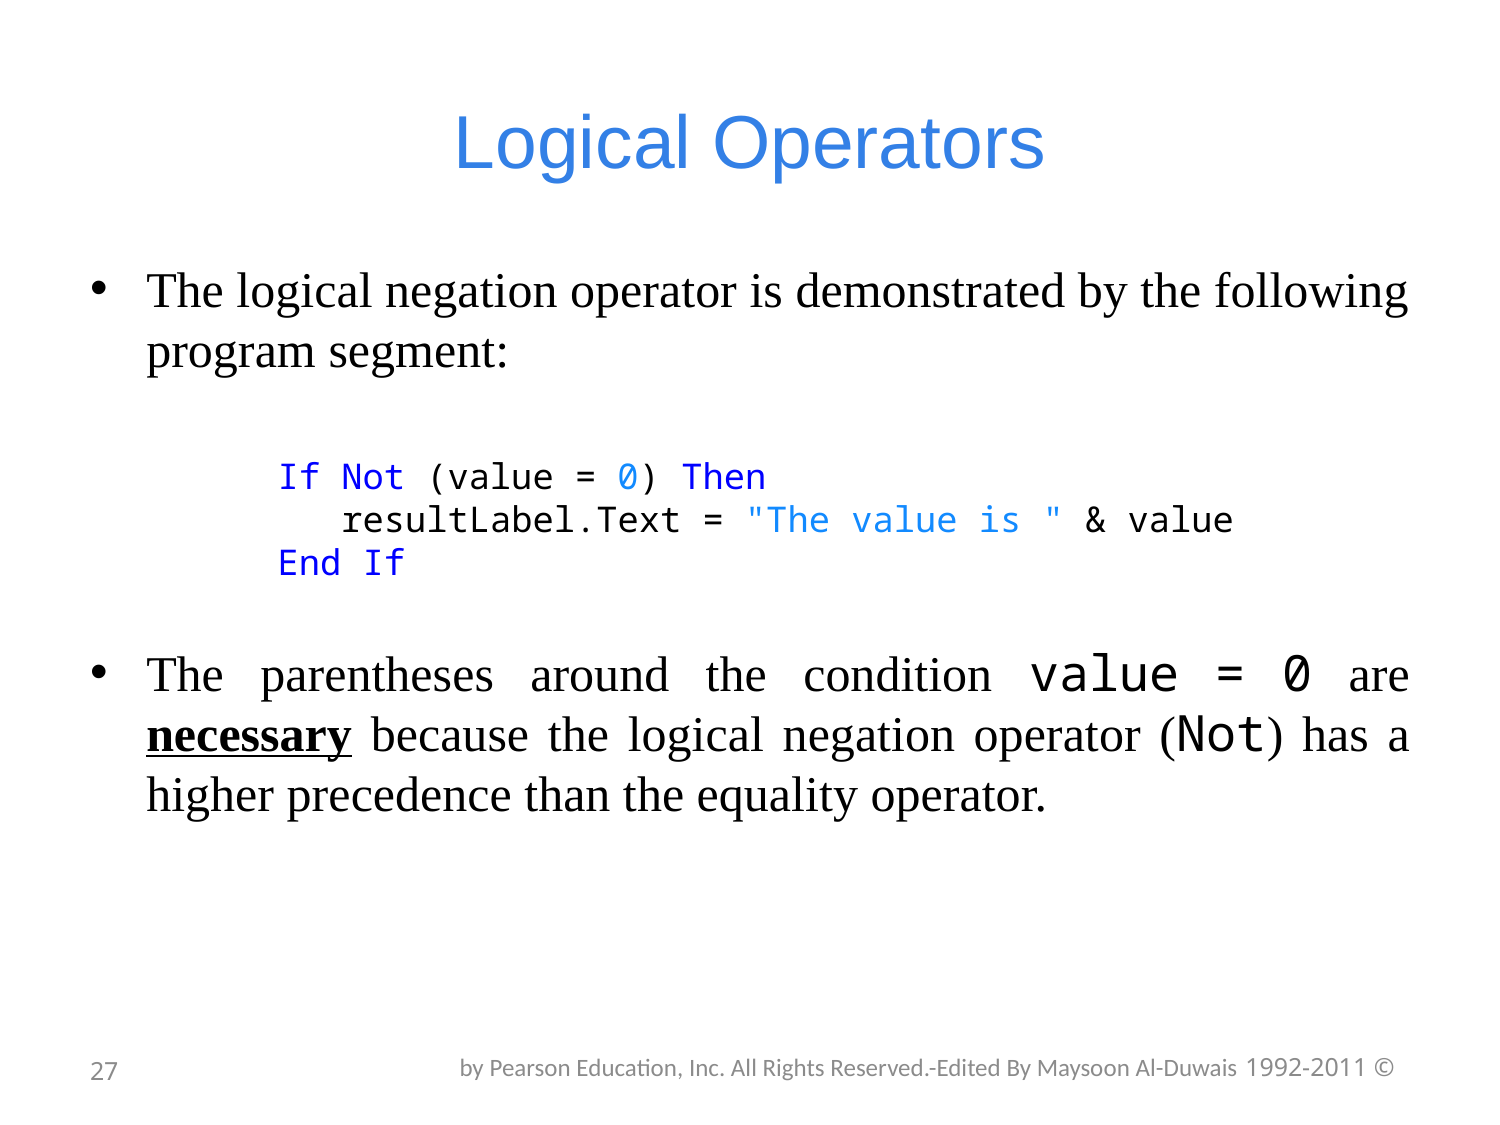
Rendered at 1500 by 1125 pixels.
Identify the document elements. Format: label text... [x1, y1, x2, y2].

footer © 1992-2011 by Pearson Education, Inc. All Rights Reserved.-Edited By Maysoon Al-Duwais [431, 1046, 1424, 1087]
list The logical negation operator is demonstrated by the following program segment: If Not (value = 0) Then resultLabel.Text = "The value is " & value End If The parentheses around the condition value = 0 are necessary because the logical negation operator (Not) has a higher precedence than the equality operator. [75, 249, 1425, 993]
slide_number 27 [75, 1042, 425, 1103]
title Logical Operators [75, 45, 1425, 233]
